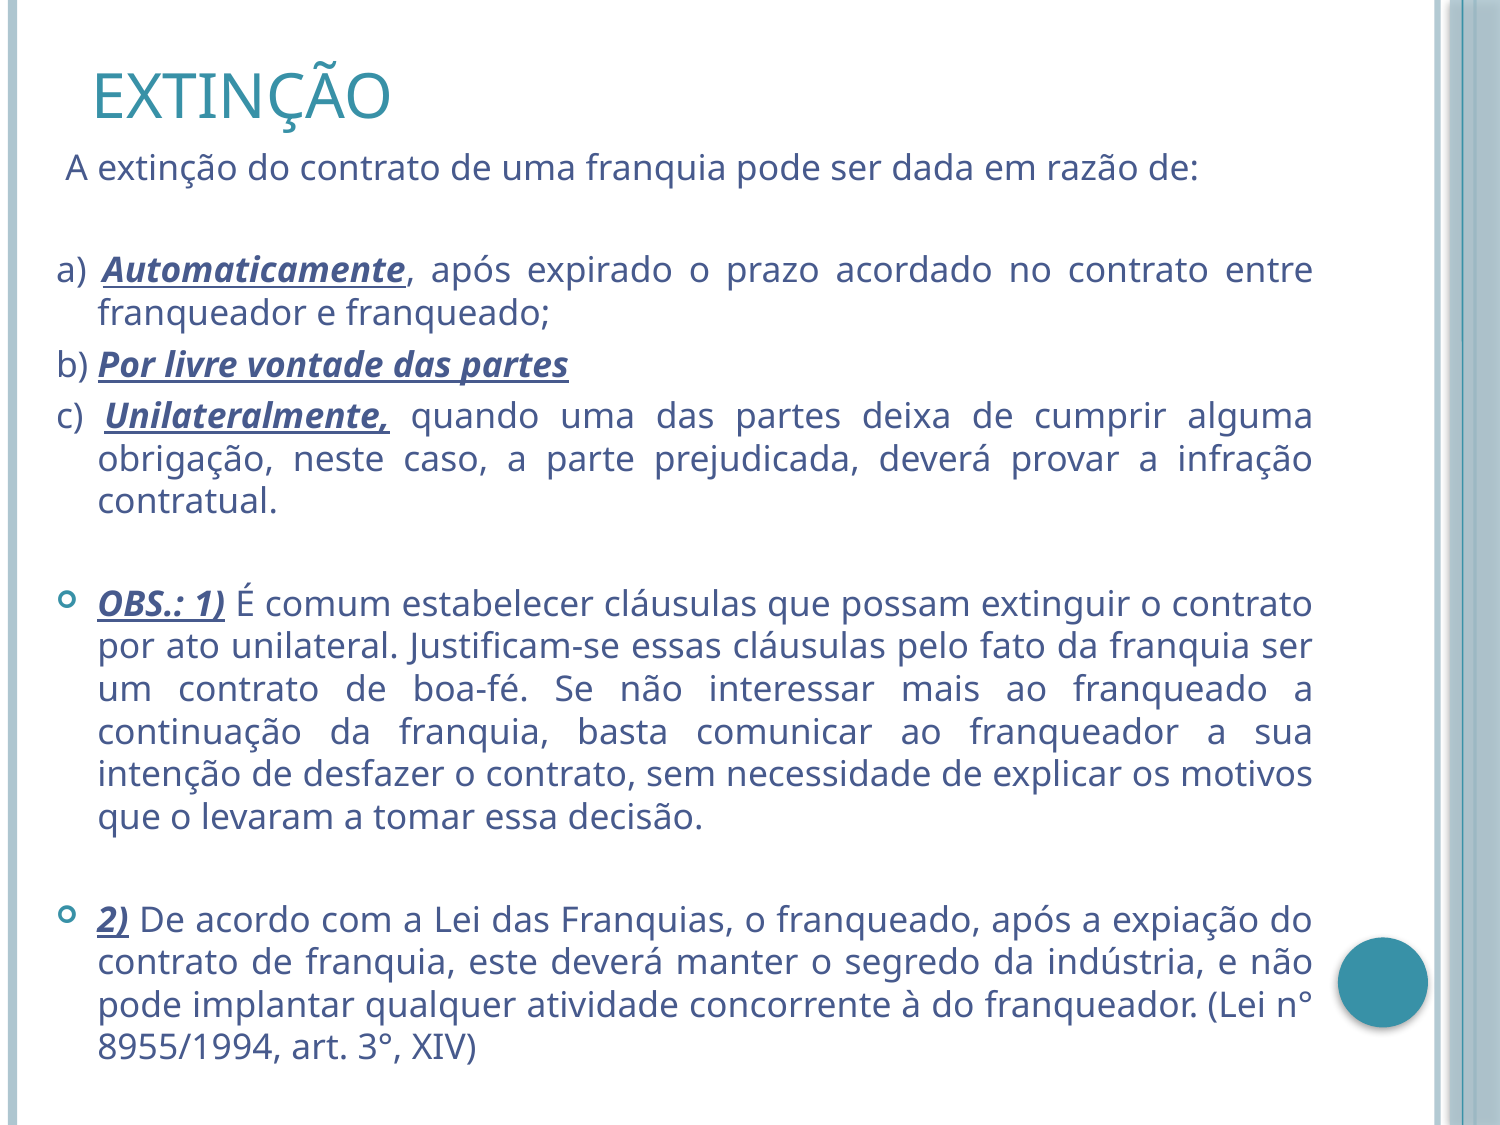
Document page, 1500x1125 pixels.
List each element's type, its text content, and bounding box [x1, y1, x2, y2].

title Extinção [76, 30, 1302, 137]
list A extinção do contrato de uma franquia pode ser dada em razão de: a) Automaticamente, após expirado o prazo acordado no contrato entre franqueador e franqueado; b) Por livre vontade das partes c) Unilateralmente, quando uma das partes deixa de cumprir alguma obrigação, neste caso, a parte prejudicada, deverá provar a infração contratual. OBS.: 1) É comum estabelecer cláusulas que possam extinguir o contrato por ato unilateral. Justificam-se essas cláusulas pelo fato da franquia ser um contrato de boa-fé. Se não interessar mais ao franqueado a continuação da franquia, basta comunicar ao franqueador a sua intenção de desfazer o contrato, sem necessidade de explicar os motivos que o levaram a tomar essa decisão. 2) De acordo com a Lei das Franquias, o franqueado, após a expiação do contrato de franquia, este deverá manter o segredo da indústria, e não pode implantar qualquer atividade concorrente à do franqueador. (Lei n° 8955/1994, art. 3°, XIV) [41, 137, 1329, 1083]
